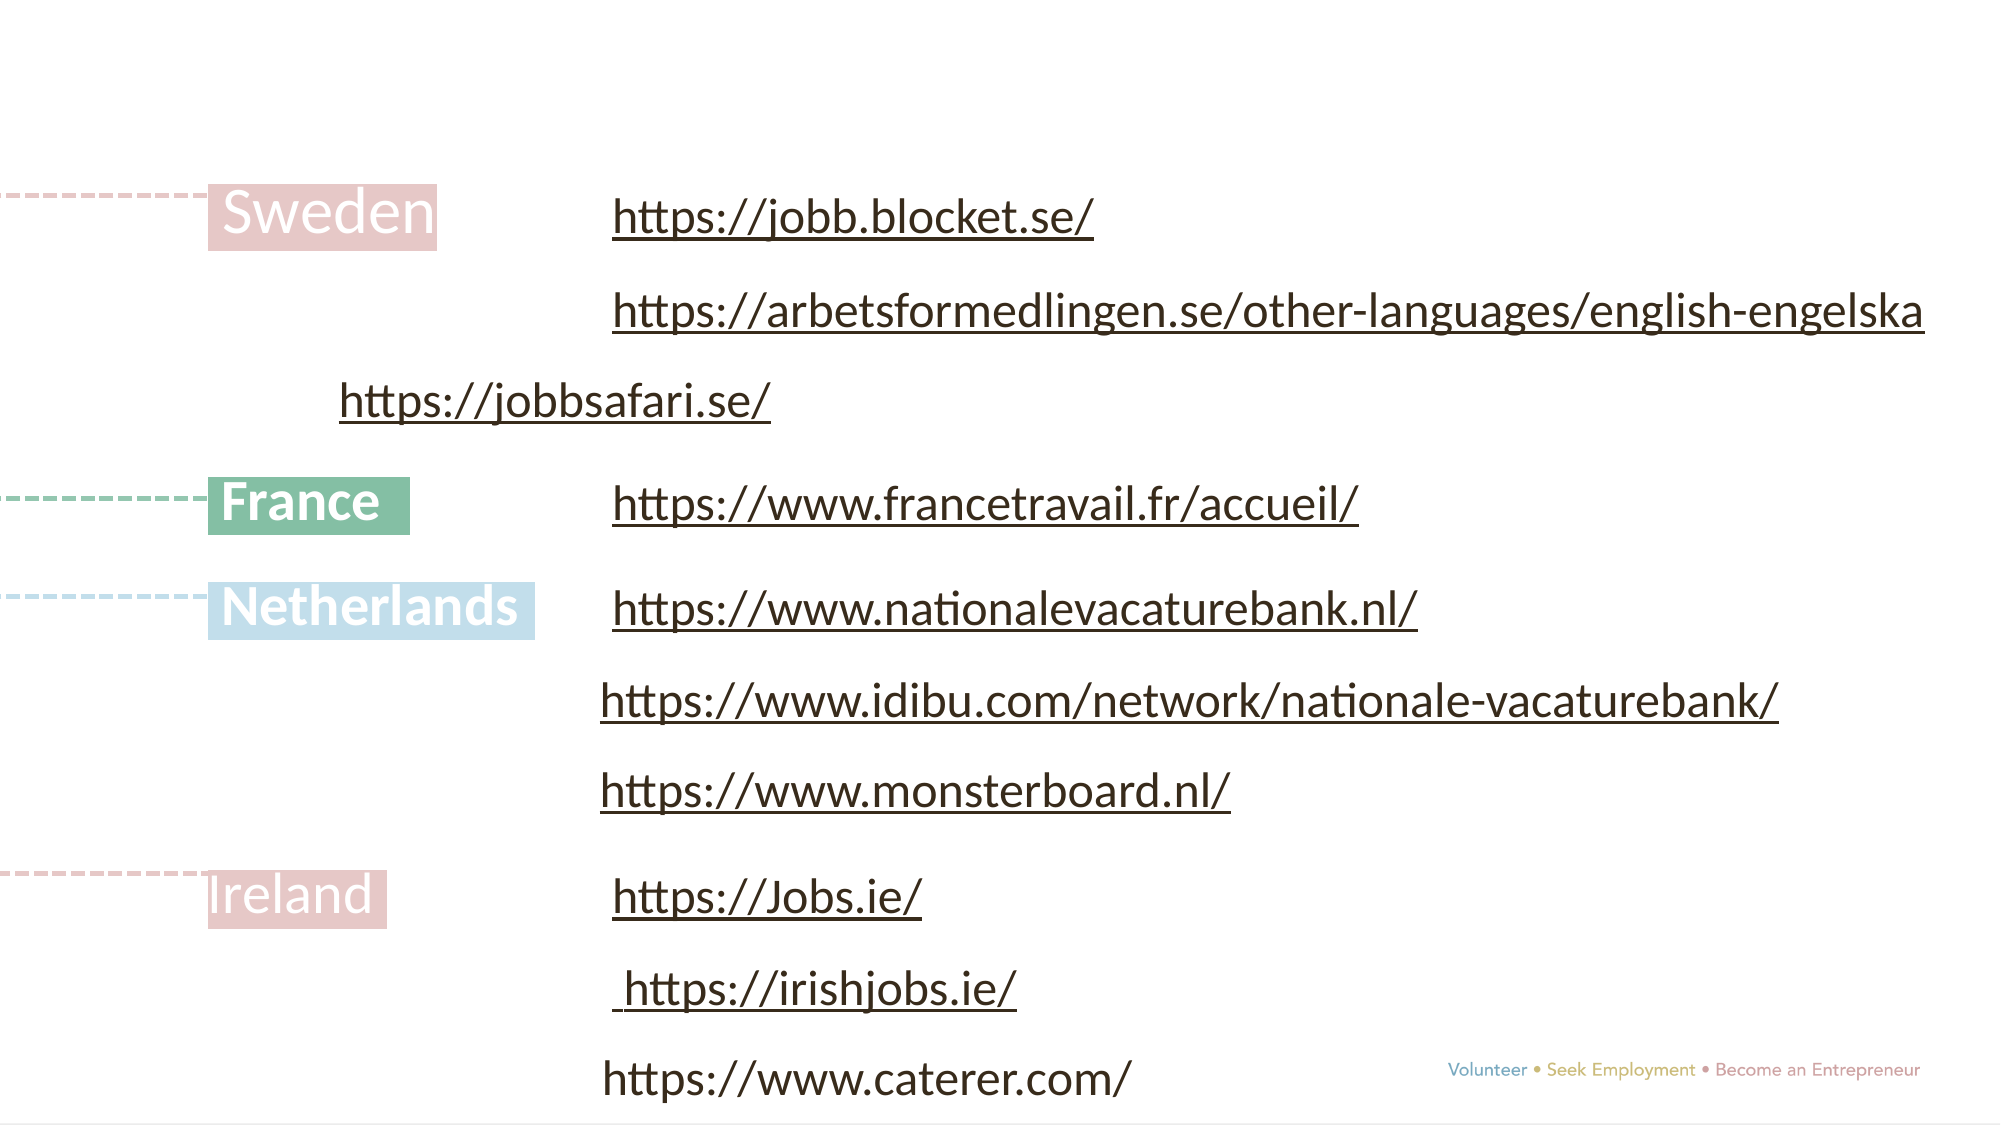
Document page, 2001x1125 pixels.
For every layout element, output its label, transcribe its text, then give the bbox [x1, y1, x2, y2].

text_box Sweden https://jobb.blocket.se/ https://arbetsformedlingen.se/other-languages/english-engelska https://jobbsafari.se/ France: https://www.francetravail.fr/accueil/ Netherlands: https://www.nationalevacaturebank.nl/ https://www.idibu.com/network/nationale-vacaturebank/ https://www.monsterboard.nl/ [191, 119, 2000, 915]
text_box Ireland https://Jobs.ie/ https://irishjobs.ie/ https://www.caterer.com/ [191, 813, 1609, 1113]
picture [1609, 1046, 1971, 1103]
